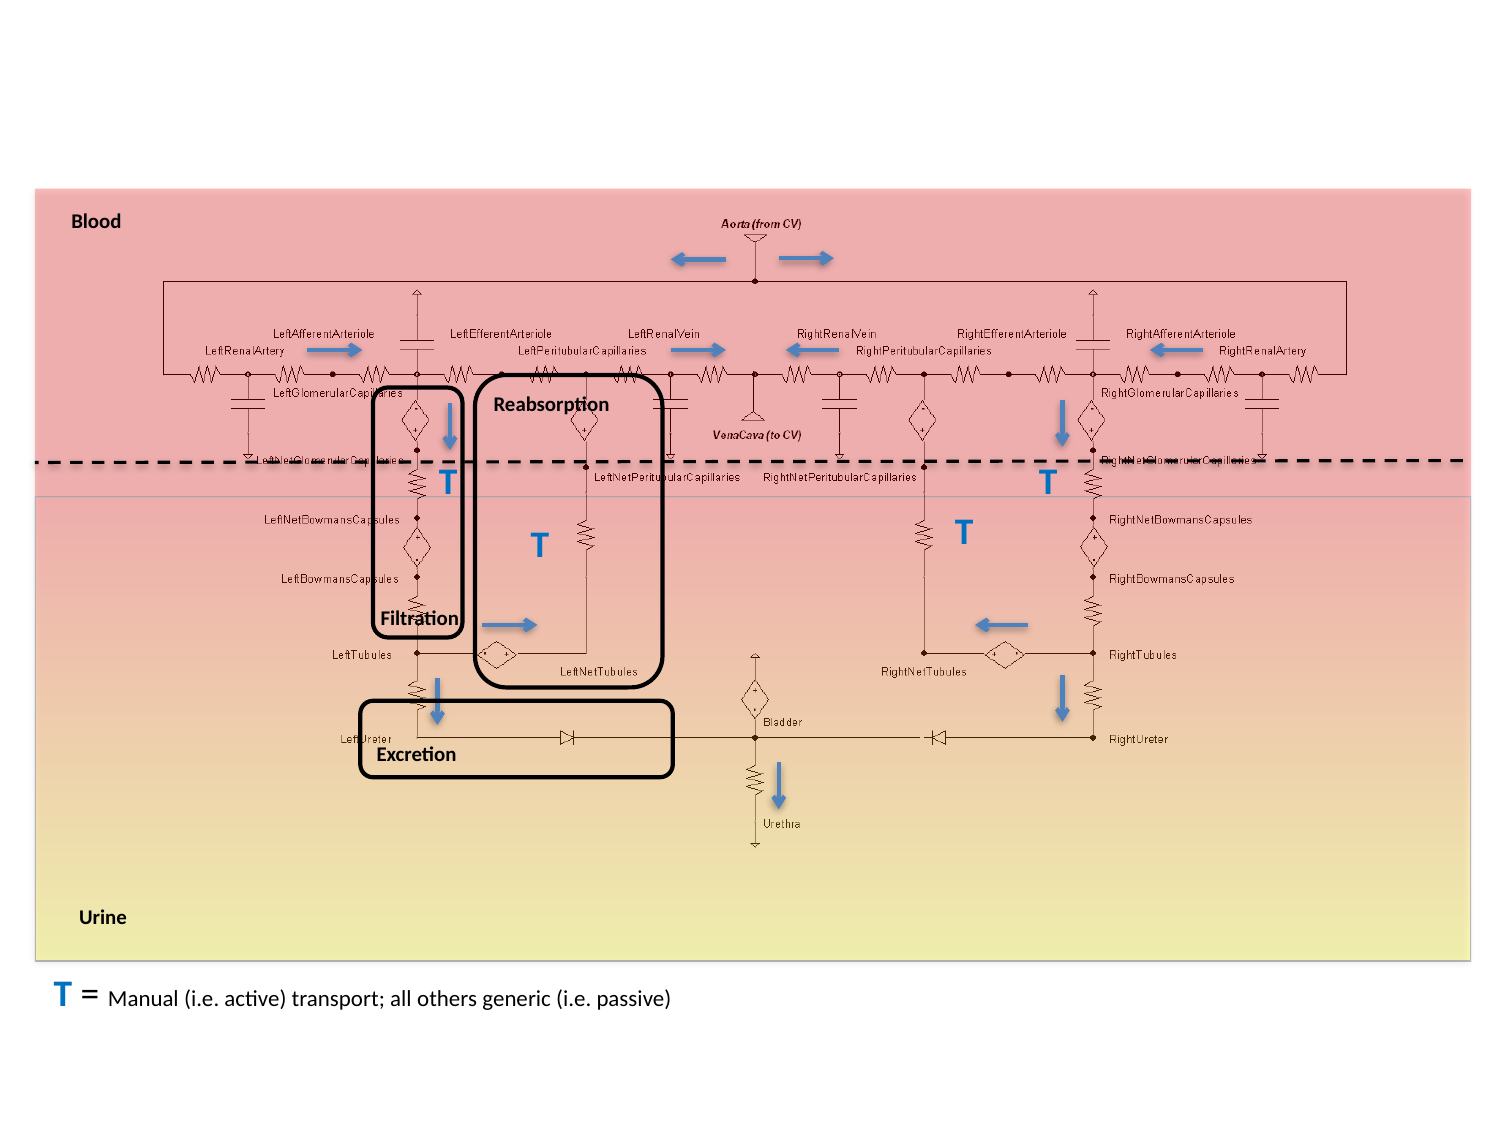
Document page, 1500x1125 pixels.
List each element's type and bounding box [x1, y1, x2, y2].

picture [0, 137, 1500, 1125]
